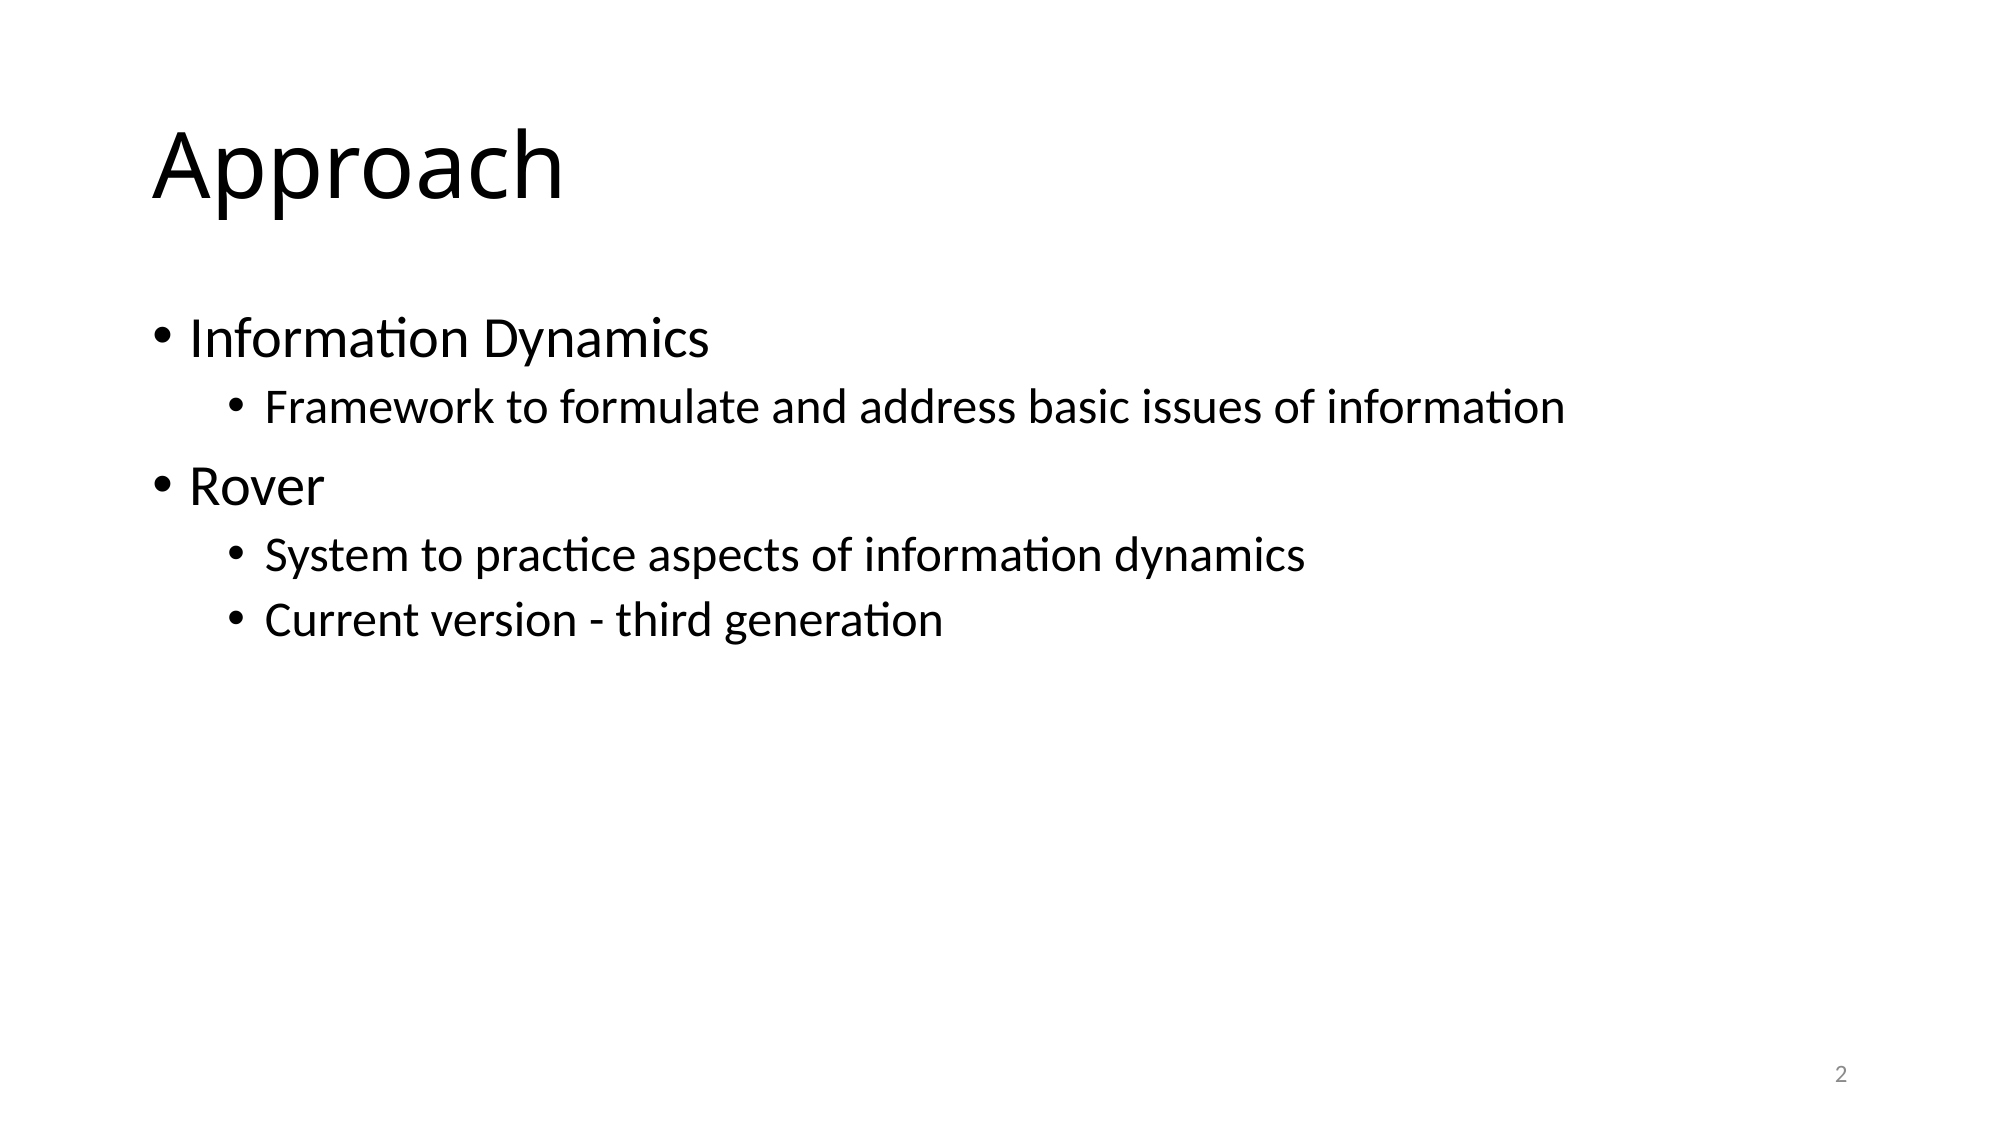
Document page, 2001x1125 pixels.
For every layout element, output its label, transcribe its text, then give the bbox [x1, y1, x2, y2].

list Information Dynamics Framework to formulate and address basic issues of information Rover System to practice aspects of information dynamics Current version - third generation [137, 299, 1863, 1014]
slide_number 2 [1412, 1042, 1863, 1103]
title Approach [137, 59, 1863, 278]
